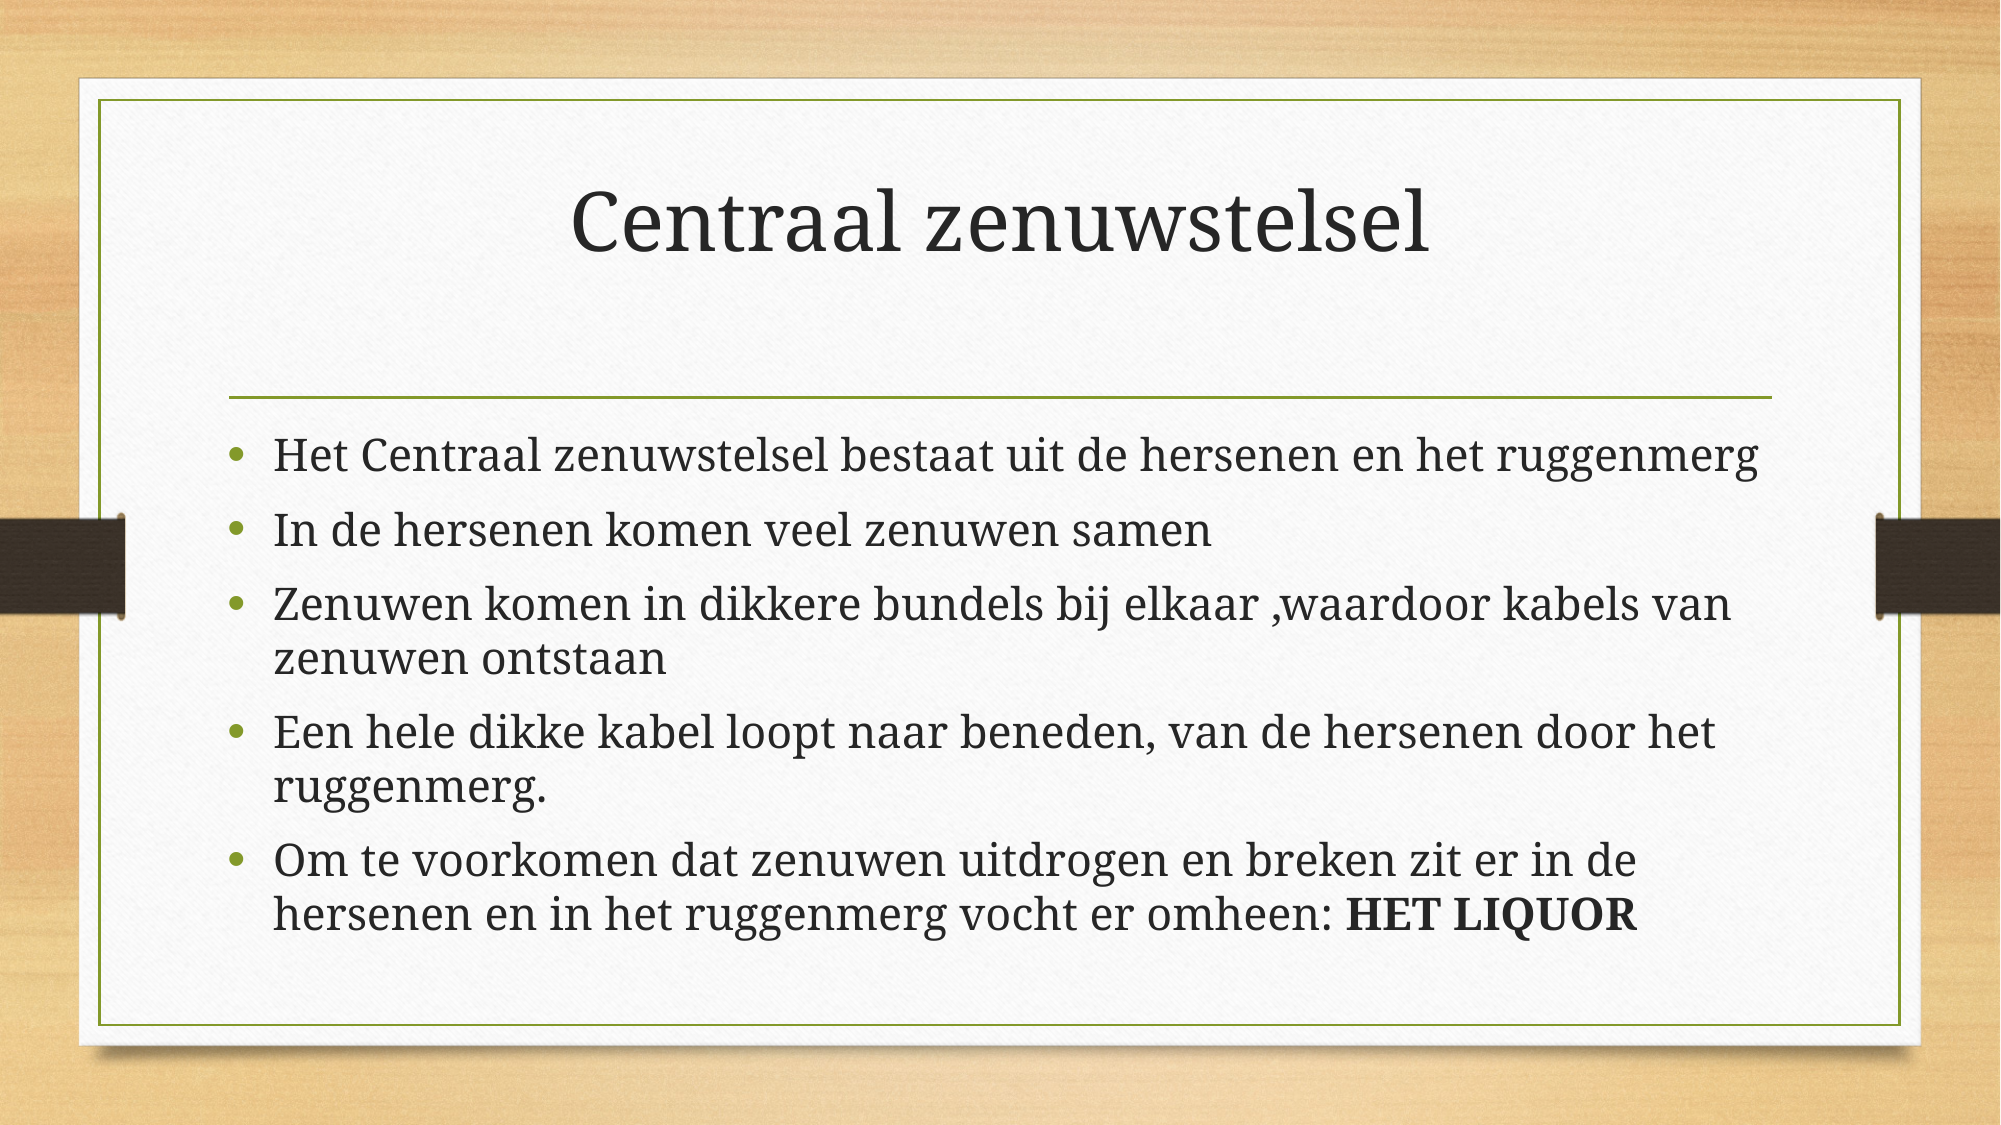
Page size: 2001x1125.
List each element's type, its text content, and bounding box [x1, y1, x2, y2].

picture [0, 0, 2001, 1125]
list Het Centraal zenuwstelsel bestaat uit de hersenen en het ruggenmerg In de hersenen komen veel zenuwen samen Zenuwen komen in dikkere bundels bij elkaar ,waardoor kabels van zenuwen ontstaan Een hele dikke kabel loopt naar beneden, van de hersenen door het ruggenmerg. Om te voorkomen dat zenuwen uitdrogen en breken zit er in de hersenen en in het ruggenmerg vocht er omheen: HET LIQUOR [212, 419, 1788, 964]
title Centraal zenuwstelsel [212, 161, 1788, 375]
